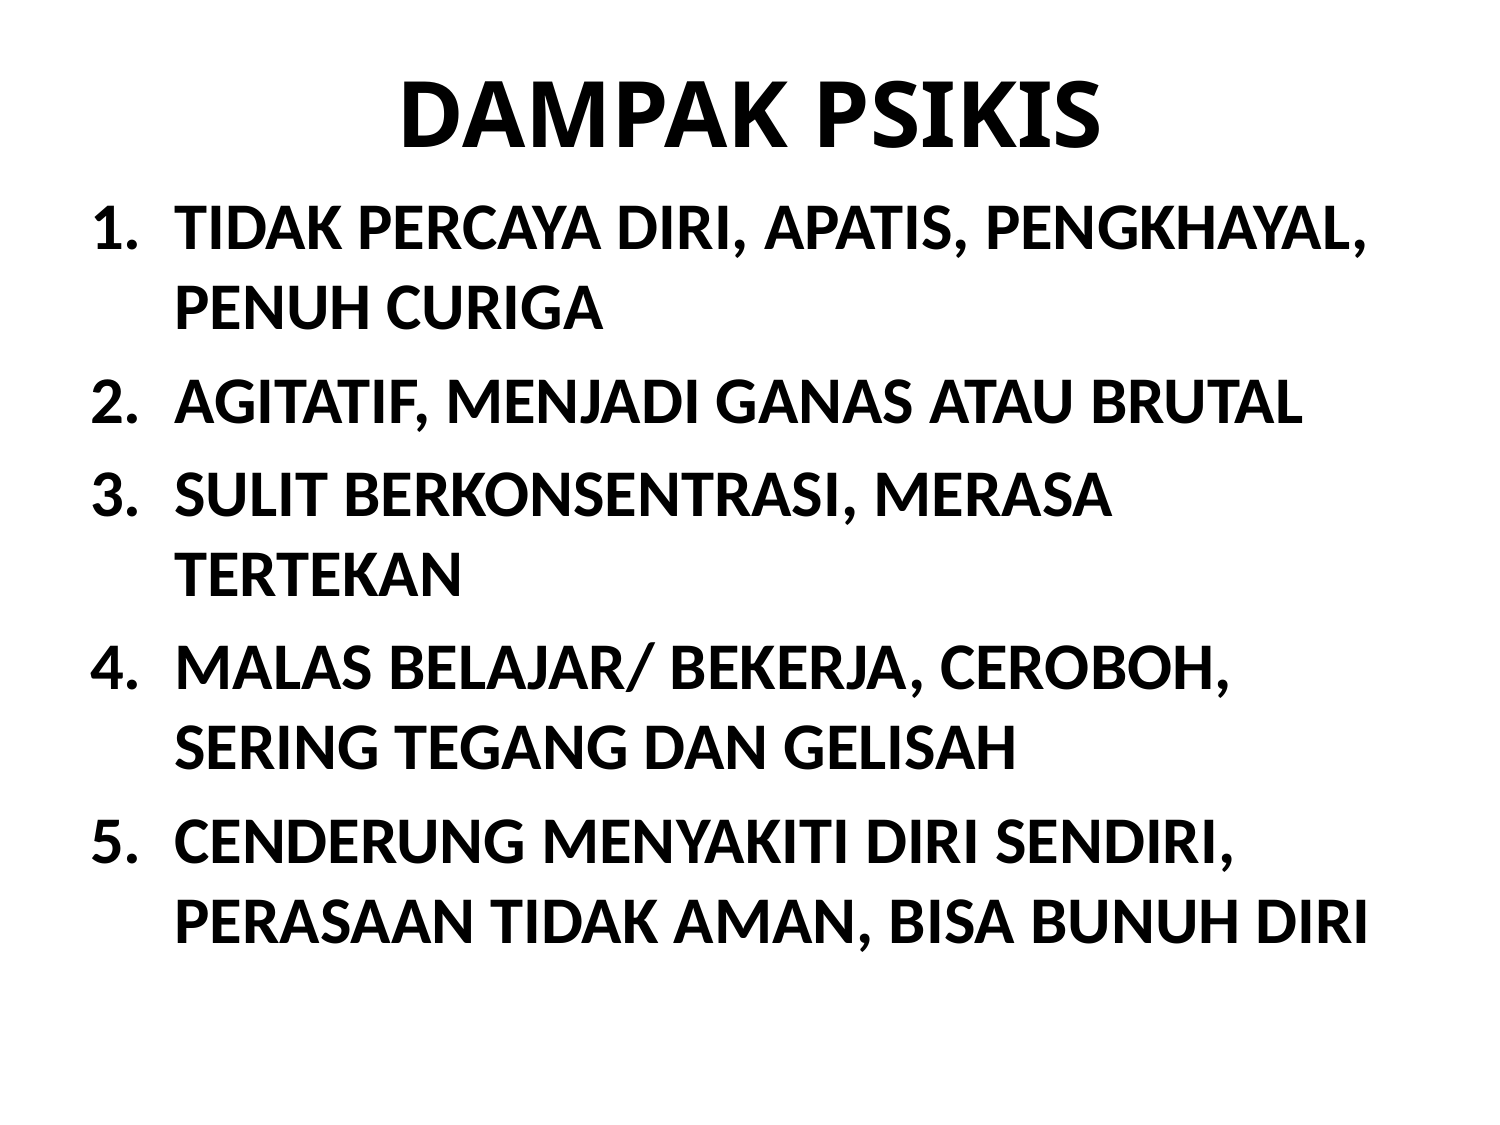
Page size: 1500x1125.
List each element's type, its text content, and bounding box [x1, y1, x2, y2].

list TIDAK PERCAYA DIRI, APATIS, PENGKHAYAL, PENUH CURIGA AGITATIF, MENJADI GANAS ATAU BRUTAL SULIT BERKONSENTRASI, MERASA TERTEKAN MALAS BELAJAR/ BEKERJA, CEROBOH, SERING TEGANG DAN GELISAH CENDERUNG MENYAKITI DIRI SENDIRI, PERASAAN TIDAK AMAN, BISA BUNUH DIRI [74, 175, 1426, 1006]
title DAMPAK PSIKIS [74, 44, 1426, 175]
